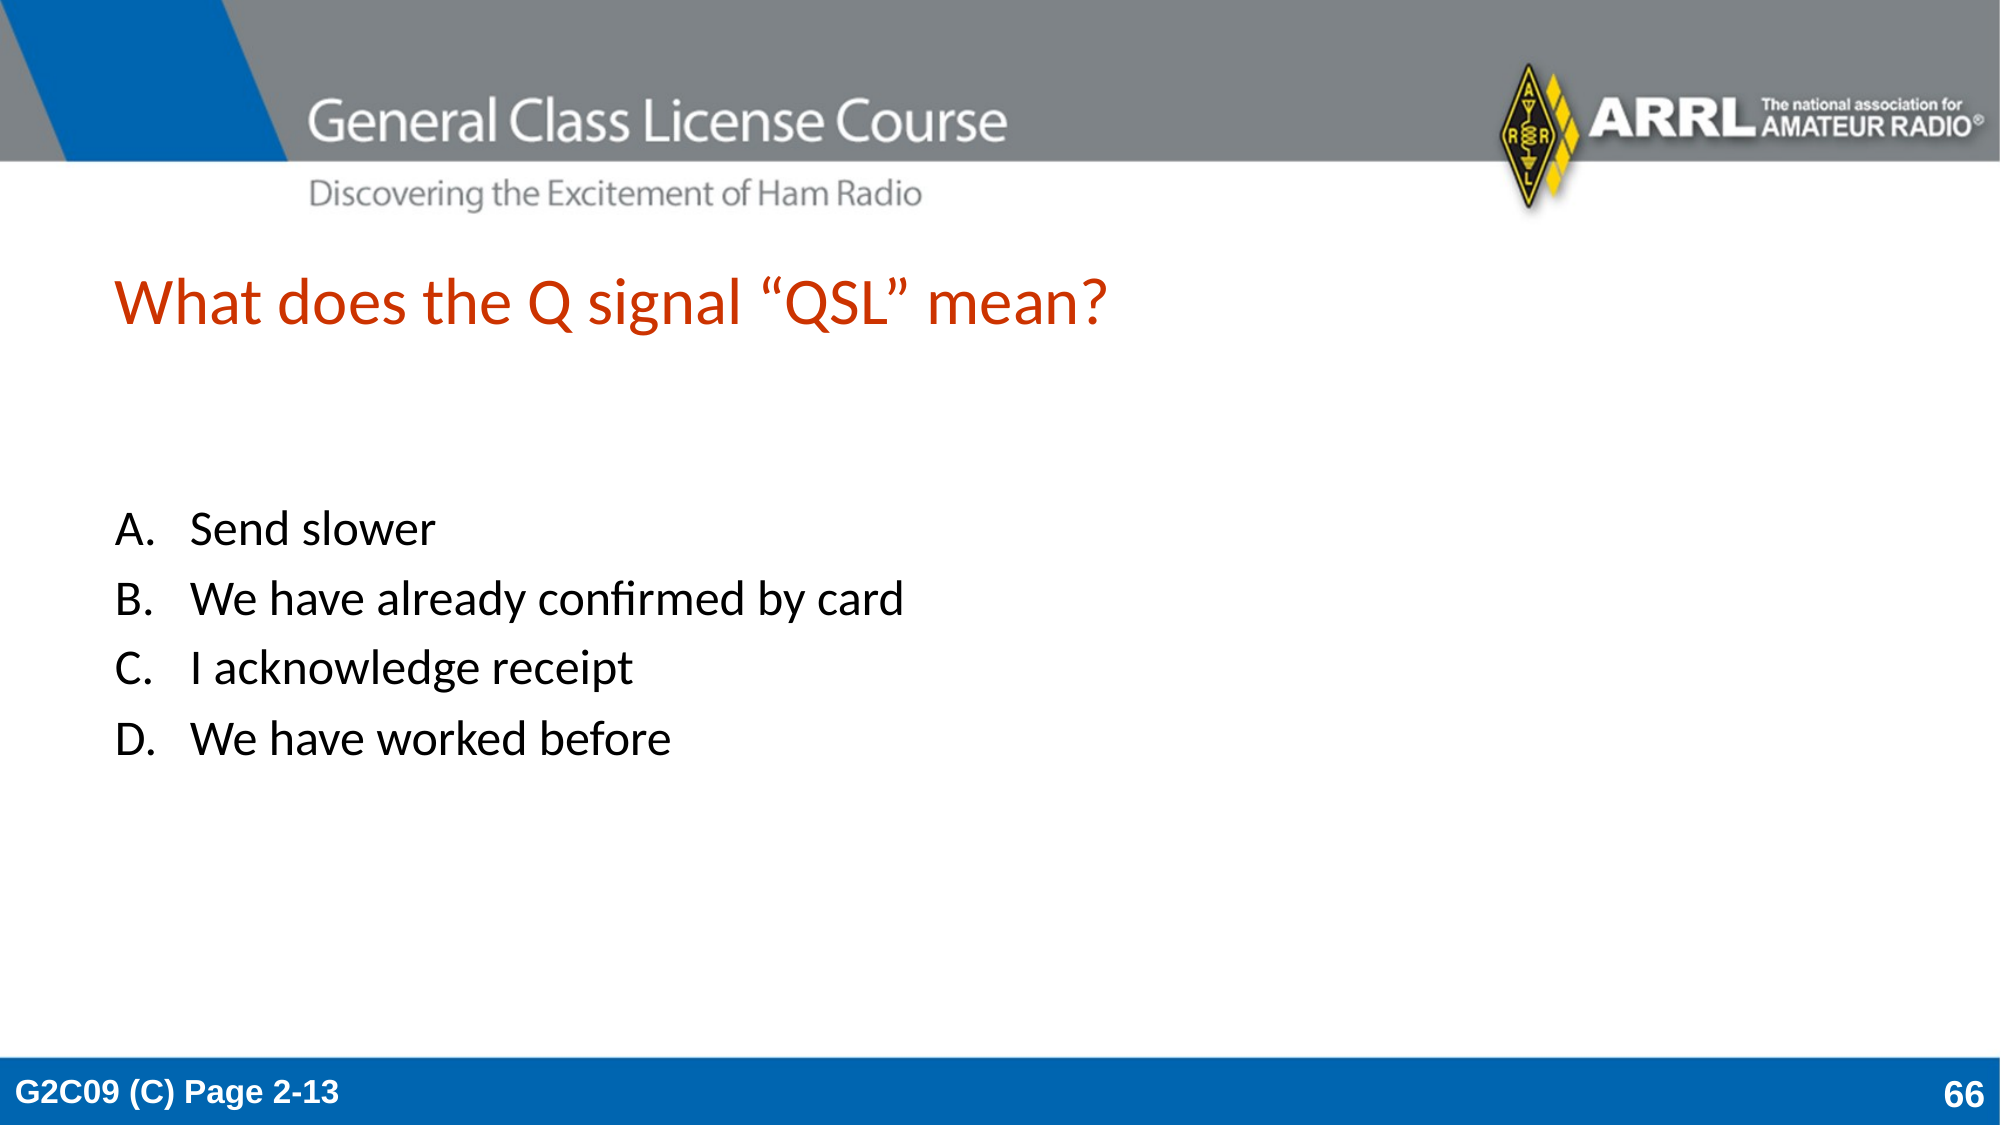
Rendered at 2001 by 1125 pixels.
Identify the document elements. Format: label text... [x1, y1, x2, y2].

text_box G2C09 (C) Page 2-13 [0, 1062, 1313, 1118]
text_box 66 [1875, 1062, 2000, 1123]
title What does the Q signal “QSL” mean? [99, 249, 1900, 388]
picture [0, 0, 2001, 1125]
list Send slower We have already confirmed by card I acknowledge receipt We have worked before [99, 487, 1900, 1005]
